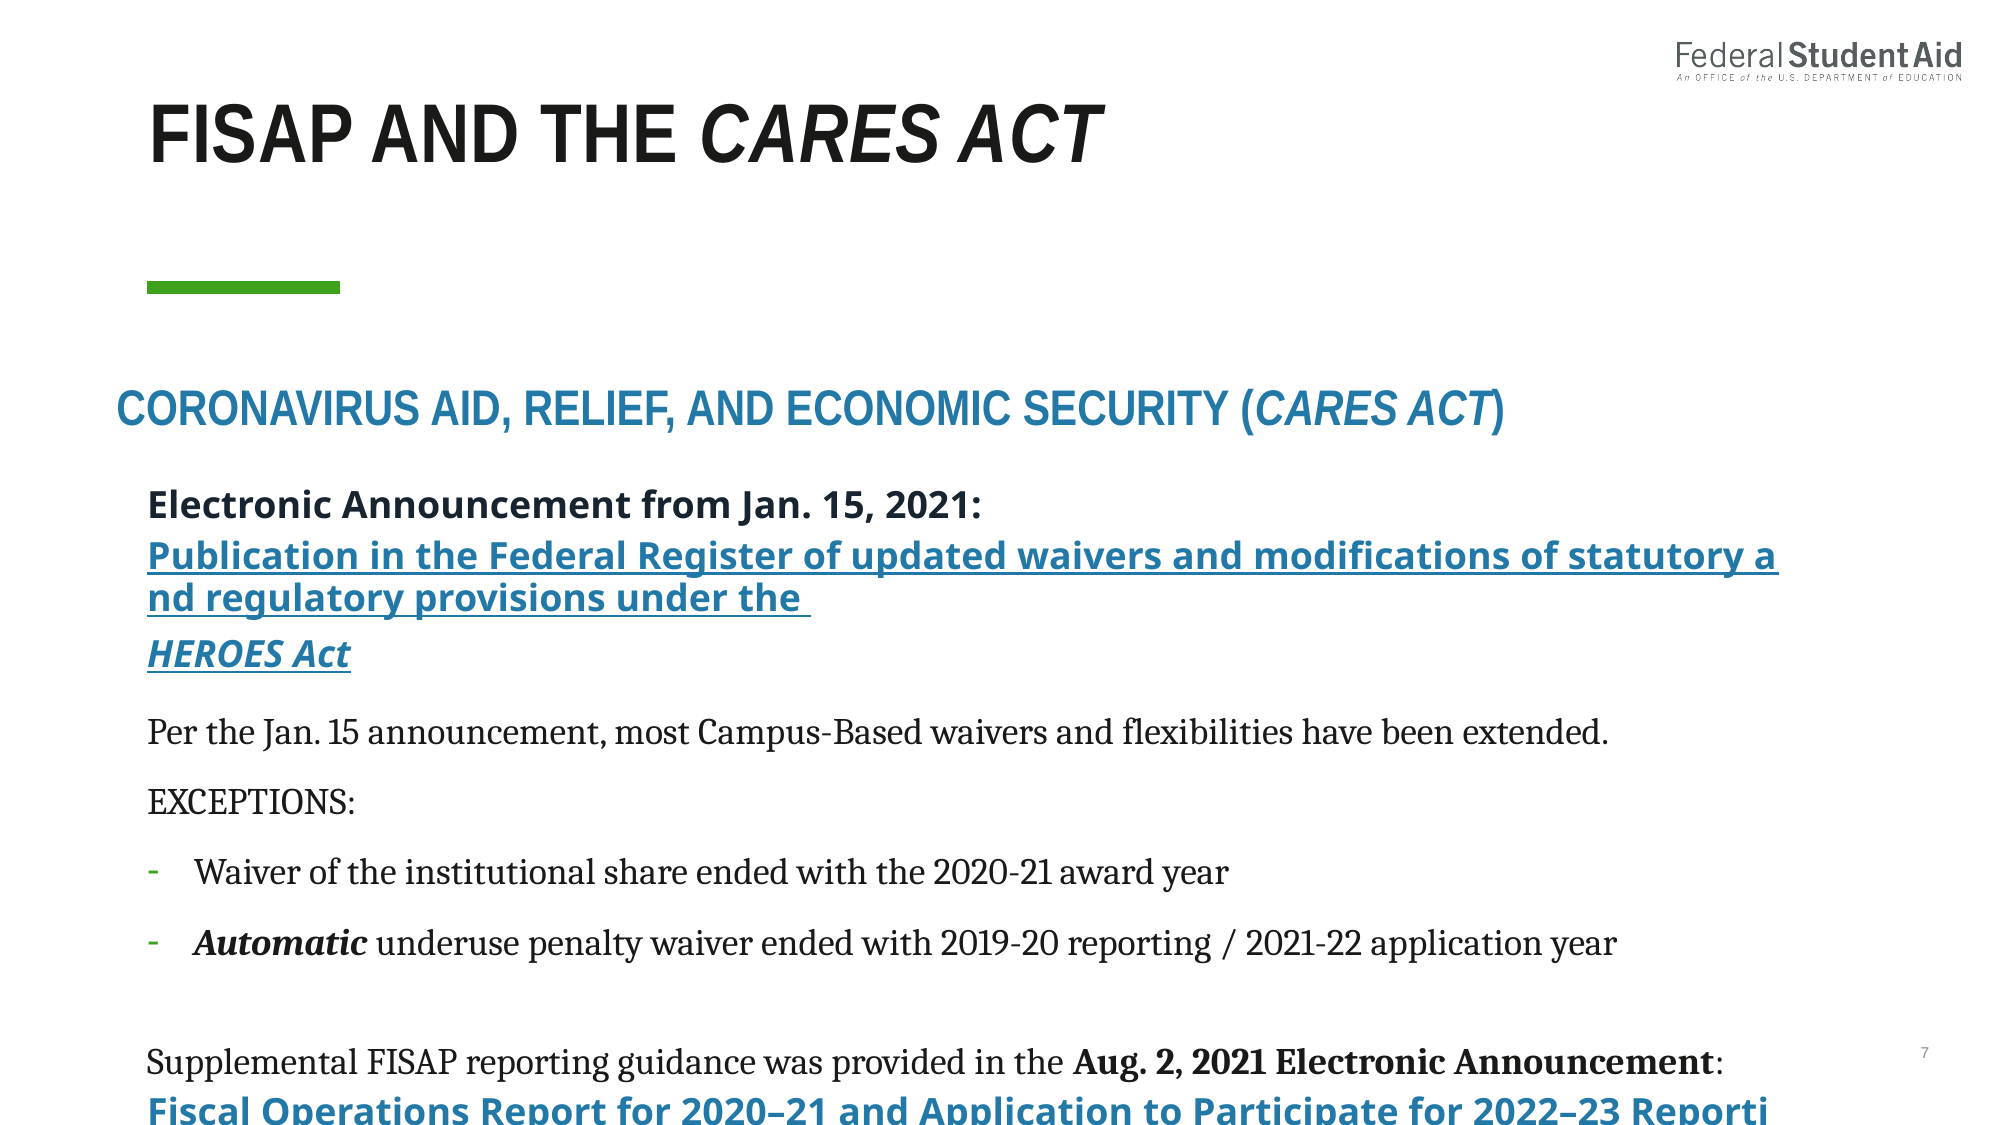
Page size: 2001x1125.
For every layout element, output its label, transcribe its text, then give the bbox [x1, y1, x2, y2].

picture [1651, 16, 1986, 106]
slide_number 7 [1920, 1042, 1986, 1094]
list Electronic Announcement from Jan. 15, 2021: Publication in the Federal Register of updated waivers and modifications of statutory and regulatory provisions under the HEROES Act Per the Jan. 15 announcement, most Campus-Based waivers and flexibilities have been extended. EXCEPTIONS: Waiver of the institutional share ended with the 2020-21 award year Automatic underuse penalty waiver ended with 2019-20 reporting / 2021-22 application year Supplemental FISAP reporting guidance was provided in the Aug. 2, 2021 Electronic Announcement: Fiscal Operations Report for 2020–21 and Application to Participate for 2022–23 Reporting Instructions and Additional Flexibilities Under the CARES Act [147, 469, 1806, 1094]
title Fisap and the cares act [149, 57, 1626, 189]
list Coronavirus Aid, Relief, and economic security (Cares Act) [116, 382, 1536, 470]
